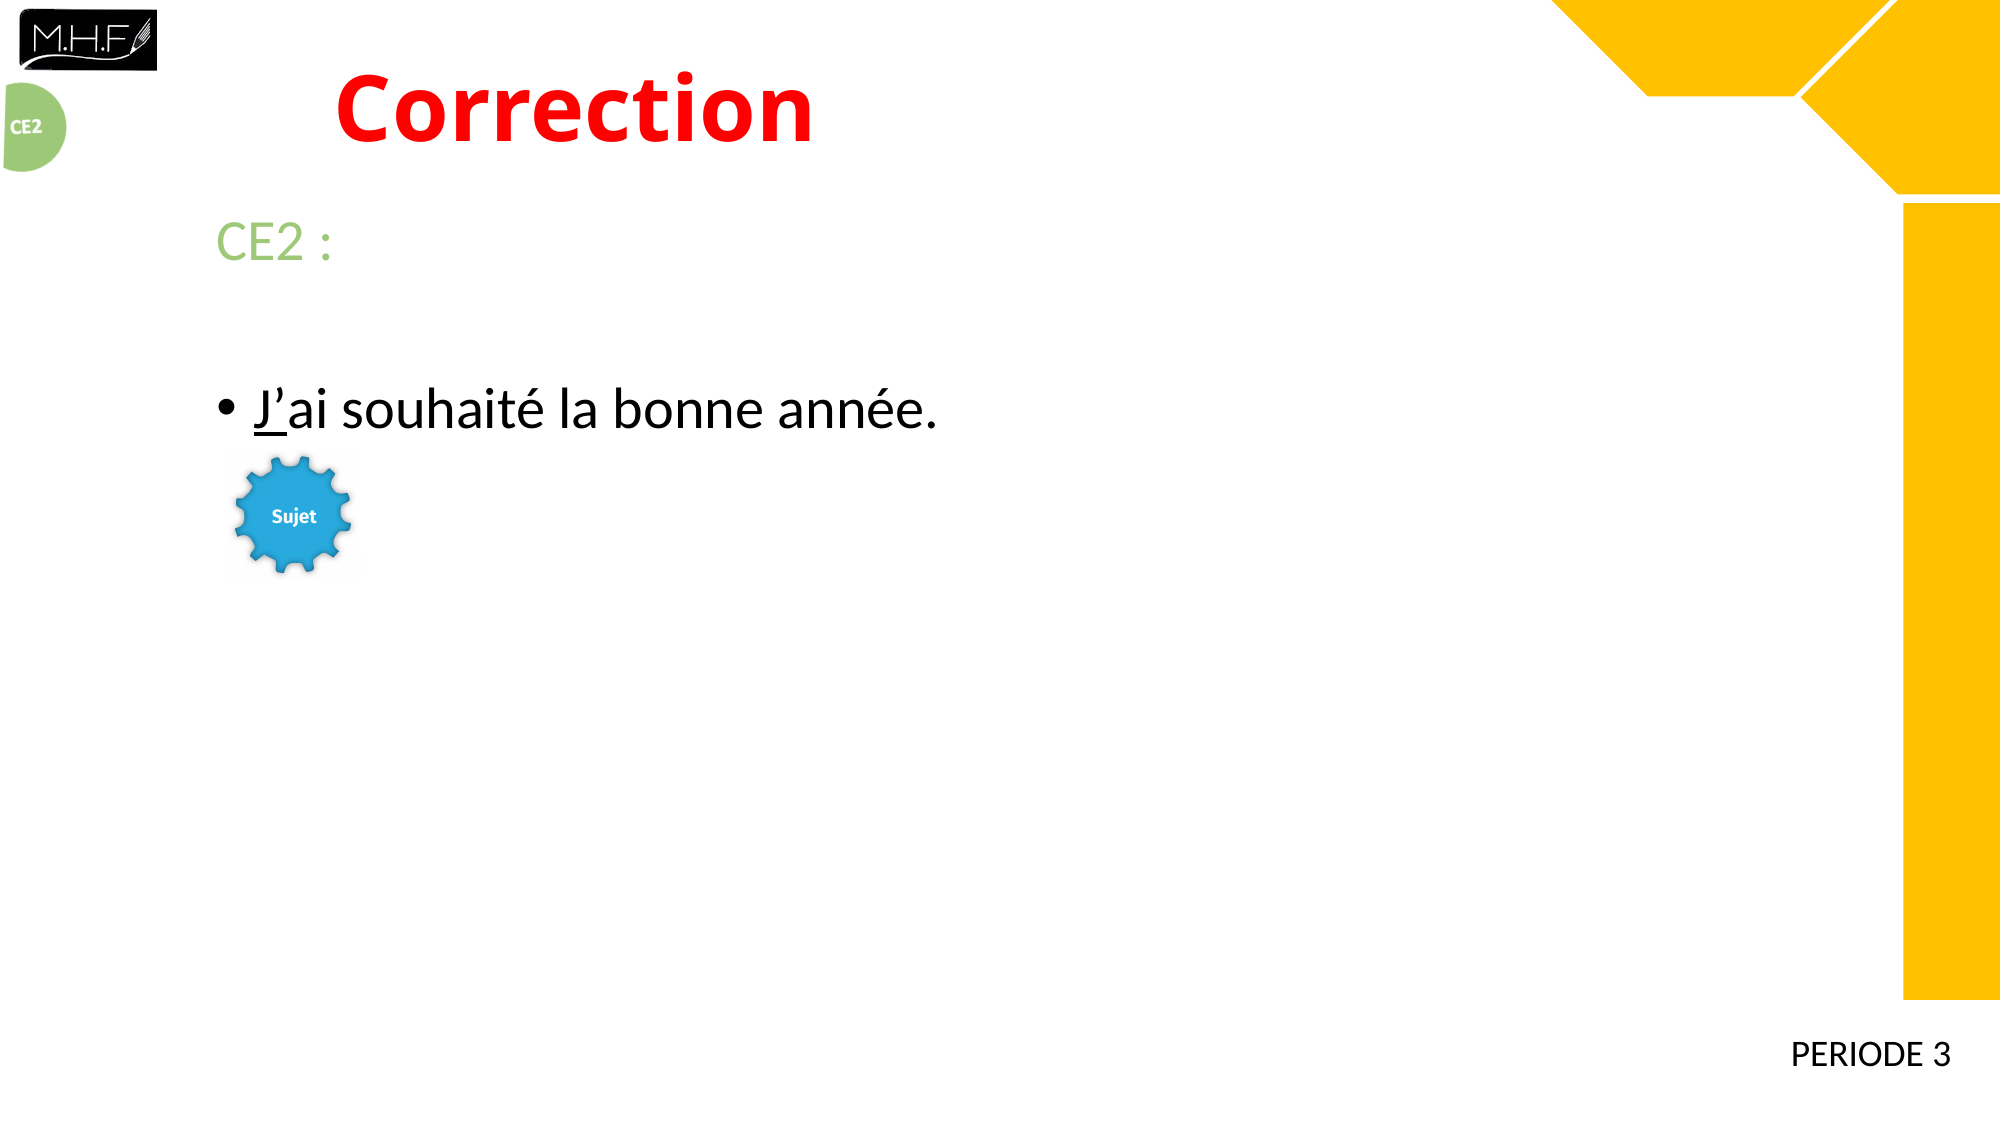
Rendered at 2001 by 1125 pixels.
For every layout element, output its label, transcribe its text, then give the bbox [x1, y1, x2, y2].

text_box [1902, 202, 2000, 1001]
title Correction [318, 3, 1865, 221]
picture [228, 449, 361, 580]
text_box PERIODE 3 [1362, 1021, 1967, 1125]
text_box CE2 : J’ai souhaité la bonne année. [201, 203, 1023, 917]
picture [0, 7, 157, 210]
text_box [1549, 0, 1892, 98]
text_box [1799, 0, 2000, 196]
